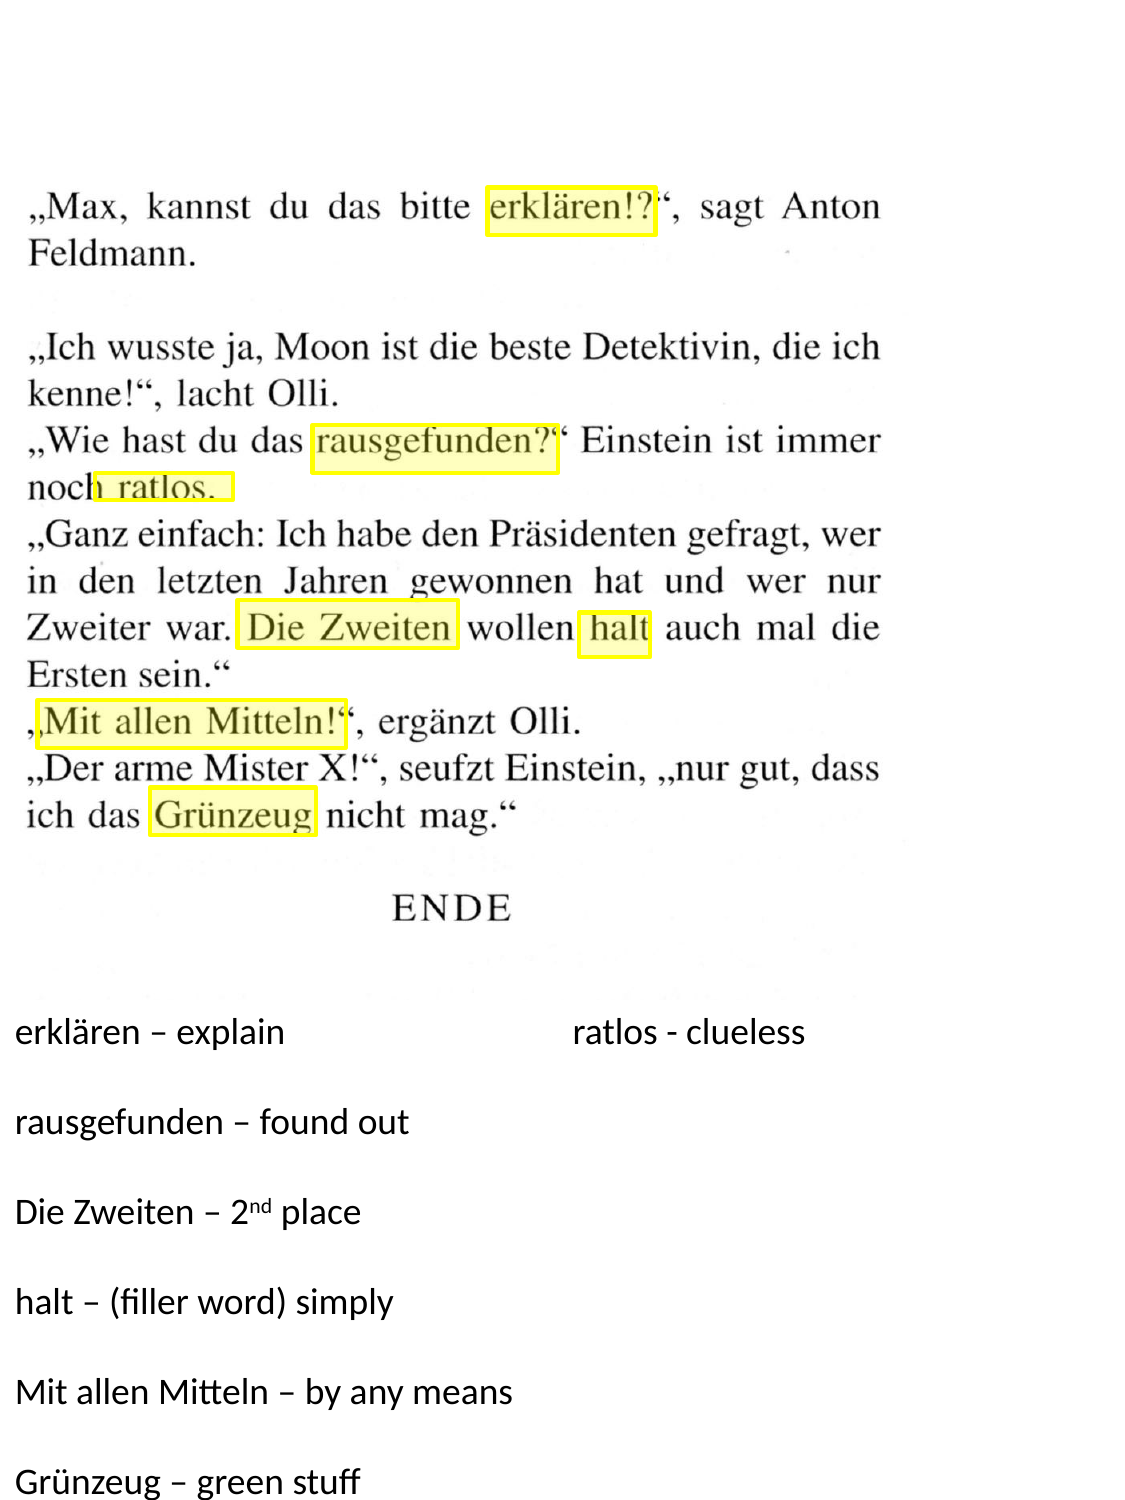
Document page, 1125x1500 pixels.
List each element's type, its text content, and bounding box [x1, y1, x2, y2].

text_box erklären – explain rausgefunden – found out Die Zweiten – 2nd place halt – (filler word) simply Mit allen Mitteln – by any means Grünzeug – green stuff [0, 999, 1125, 1500]
picture [0, 162, 913, 1001]
text_box ratlos - clueless [557, 999, 1038, 1060]
